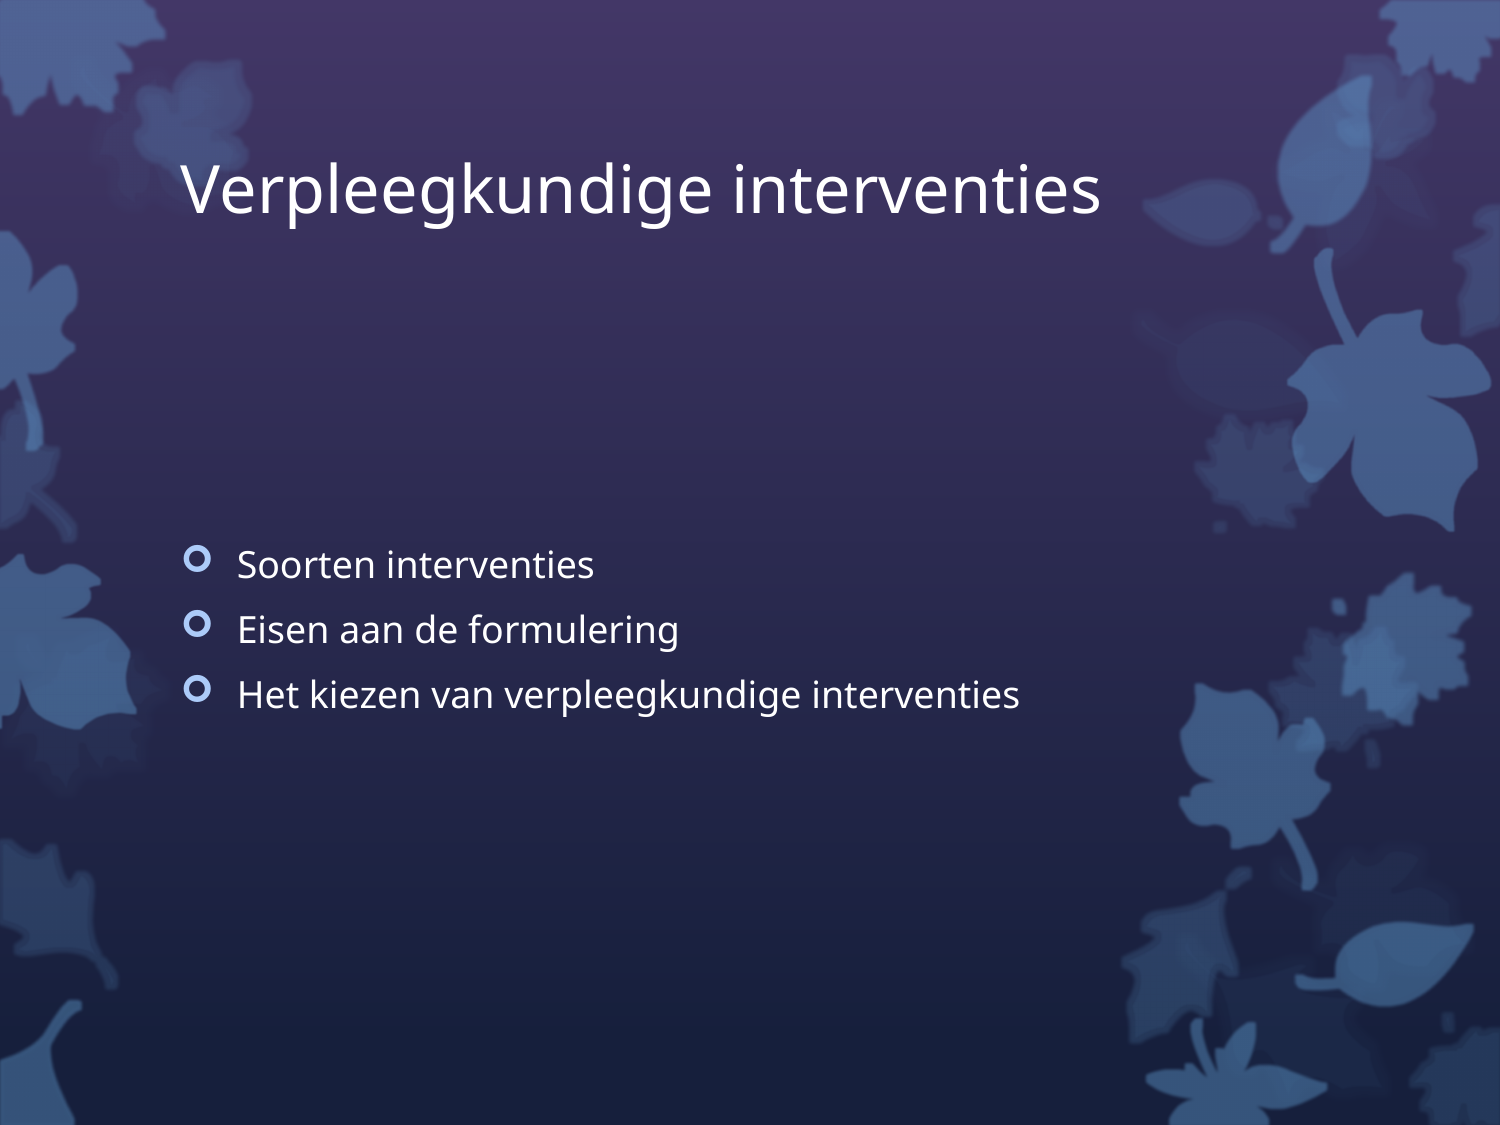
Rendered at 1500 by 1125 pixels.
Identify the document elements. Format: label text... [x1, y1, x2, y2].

list Soorten interventies Eisen aan de formulering Het kiezen van verpleegkundige interventies [165, 296, 1335, 962]
title Verpleegkundige interventies [165, 110, 1335, 263]
